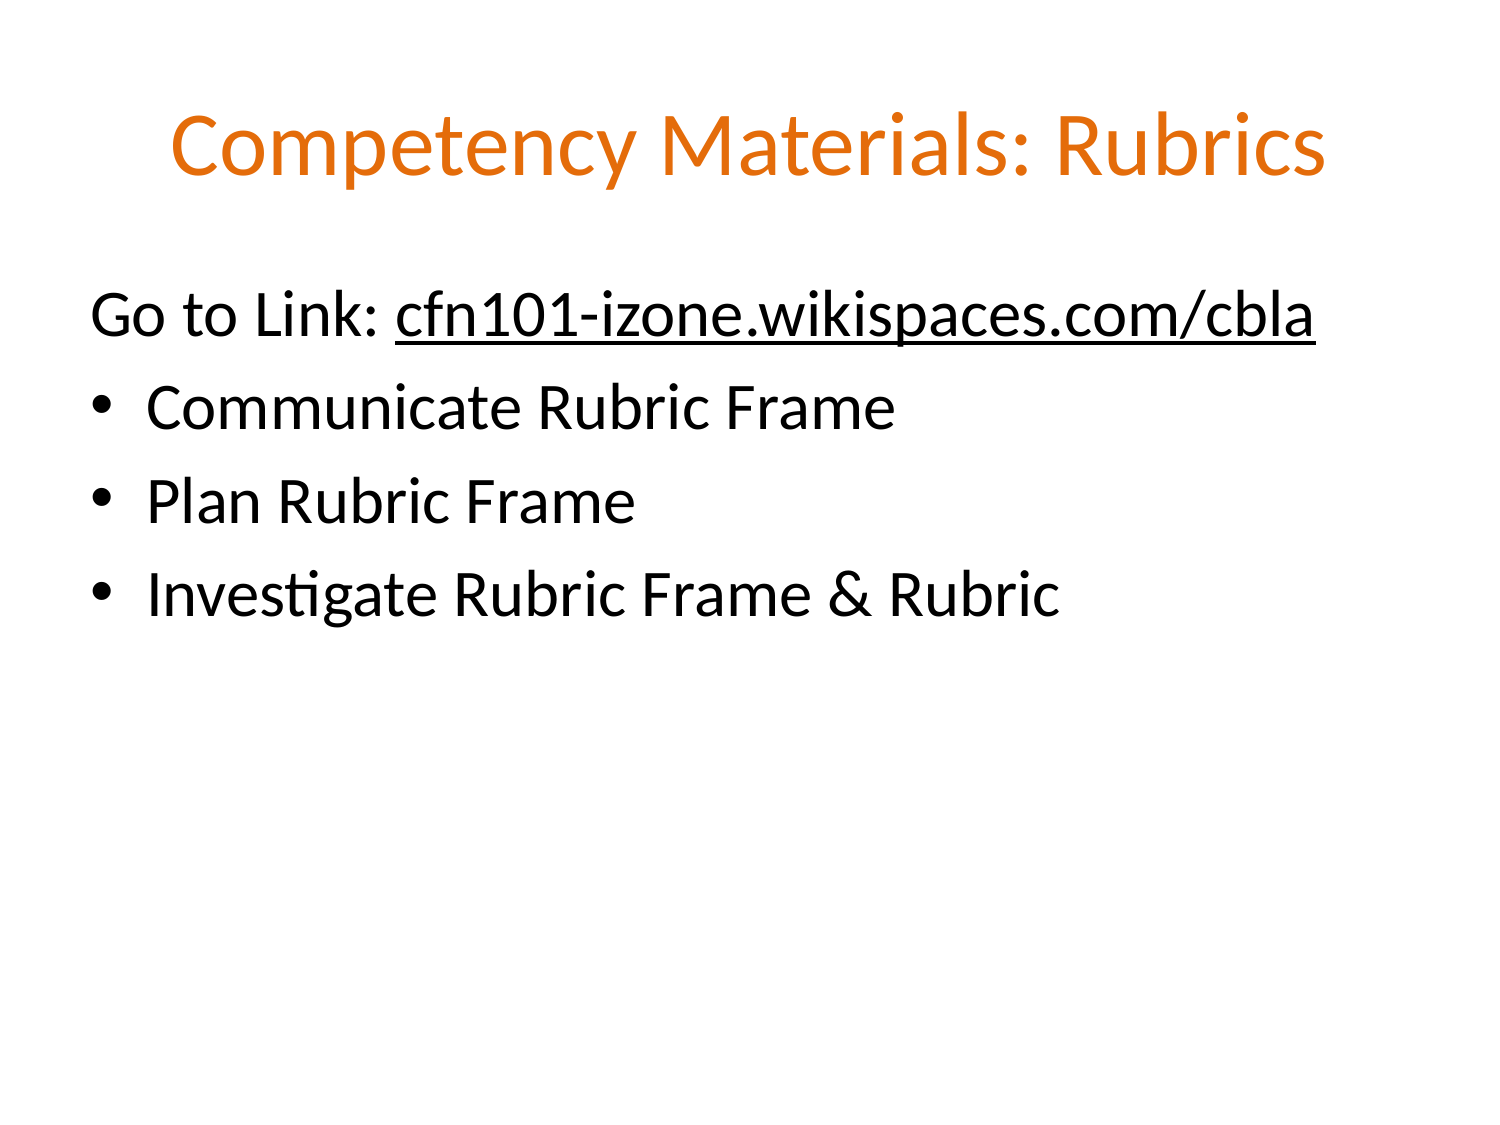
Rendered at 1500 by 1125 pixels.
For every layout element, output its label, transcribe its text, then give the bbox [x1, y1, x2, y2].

title Competency Materials: Rubrics [75, 45, 1425, 233]
list Go to Link: cfn101-izone.wikispaces.com/cbla Communicate Rubric Frame Plan Rubric Frame Investigate Rubric Frame & Rubric [75, 262, 1425, 1005]
